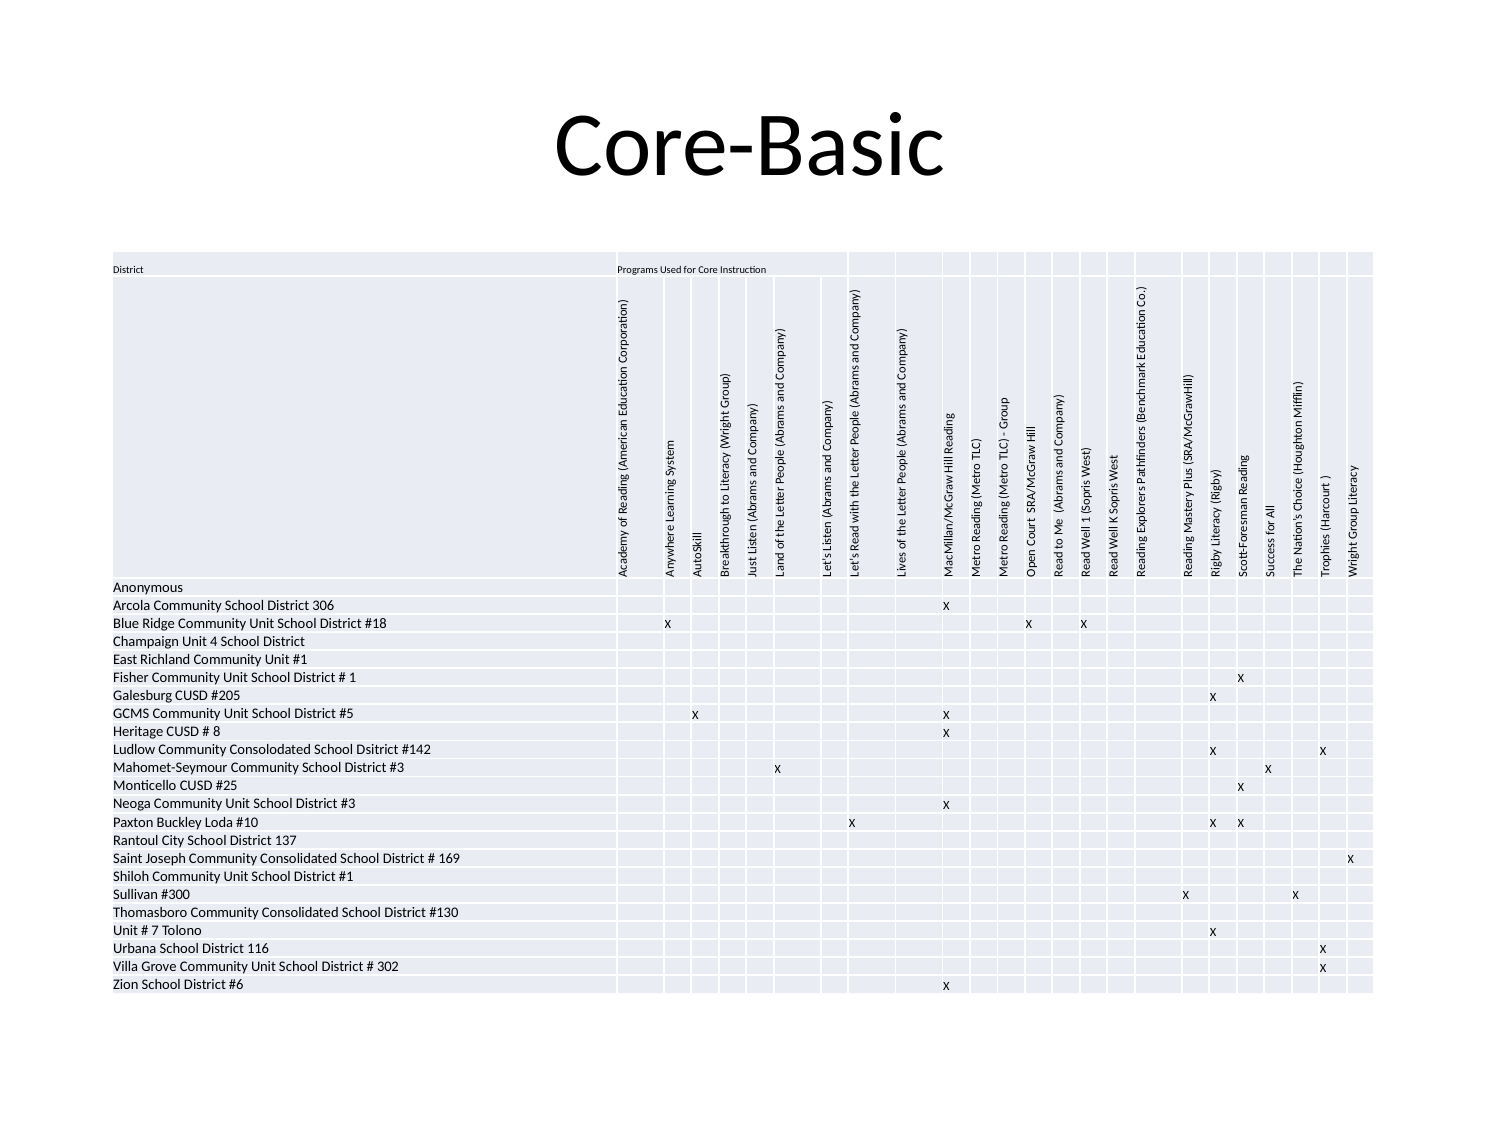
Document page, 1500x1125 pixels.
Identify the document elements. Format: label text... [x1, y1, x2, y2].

table_header [1265, 252, 1291, 275]
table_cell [1108, 832, 1134, 848]
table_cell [747, 832, 773, 848]
table_cell [1293, 705, 1318, 721]
table_cell [1210, 777, 1236, 794]
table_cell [1293, 868, 1318, 884]
table_cell [849, 687, 895, 703]
table_cell [1293, 741, 1318, 758]
table_cell [1026, 687, 1051, 703]
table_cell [1265, 922, 1291, 938]
table_cell [1108, 796, 1134, 812]
table_cell [775, 741, 820, 758]
table_cell [1238, 651, 1263, 667]
table_cell [998, 597, 1024, 613]
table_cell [1238, 958, 1263, 974]
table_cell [1320, 976, 1346, 993]
table_cell [1136, 687, 1181, 703]
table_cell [665, 904, 690, 920]
table_cell [896, 669, 942, 685]
table_cell [1026, 796, 1051, 812]
table_cell [1348, 796, 1373, 812]
table_cell AutoSkill [692, 277, 718, 577]
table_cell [1210, 958, 1236, 974]
table_cell [618, 723, 663, 740]
table_cell [618, 705, 663, 721]
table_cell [1293, 940, 1318, 956]
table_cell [1026, 814, 1051, 830]
table_cell [1053, 579, 1079, 595]
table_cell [665, 868, 690, 884]
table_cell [775, 832, 820, 848]
table_cell [971, 651, 997, 667]
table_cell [822, 904, 847, 920]
table_cell [1136, 777, 1181, 794]
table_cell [1238, 904, 1263, 920]
table_cell Reading Mastery Plus (SRA/McGrawHill) [1183, 277, 1208, 577]
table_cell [618, 958, 663, 974]
table_cell [1053, 796, 1079, 812]
table_cell [1293, 615, 1318, 631]
table_cell [1183, 615, 1208, 631]
table_cell [1081, 777, 1106, 794]
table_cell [943, 904, 969, 920]
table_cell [943, 886, 969, 902]
table_cell [1053, 651, 1079, 667]
table_cell [1108, 687, 1134, 703]
table_cell [1348, 669, 1373, 685]
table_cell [747, 958, 773, 974]
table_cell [1136, 922, 1181, 938]
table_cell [1183, 814, 1208, 830]
table_cell [943, 615, 969, 631]
table_cell [1348, 777, 1373, 794]
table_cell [849, 976, 895, 993]
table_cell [998, 922, 1024, 938]
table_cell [998, 904, 1024, 920]
table_cell X [692, 705, 718, 721]
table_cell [720, 922, 745, 938]
table_cell [1136, 633, 1181, 649]
table_cell [720, 615, 745, 631]
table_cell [1265, 850, 1291, 866]
table_cell [665, 796, 690, 812]
table_cell [971, 741, 997, 758]
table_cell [1210, 868, 1236, 884]
table_cell Blue Ridge Community Unit School District #18 [113, 615, 616, 631]
table_cell [1108, 579, 1134, 595]
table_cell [1081, 940, 1106, 956]
table_cell [943, 651, 969, 667]
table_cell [1320, 904, 1346, 920]
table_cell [692, 922, 718, 938]
table_cell [896, 687, 942, 703]
table_cell Anywhere Learning System [665, 277, 690, 577]
table_cell [1108, 759, 1134, 776]
table_cell [998, 796, 1024, 812]
table_cell [1210, 759, 1236, 776]
table_cell X [1210, 741, 1236, 758]
table_cell [1320, 705, 1346, 721]
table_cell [665, 958, 690, 974]
table_cell [896, 597, 942, 613]
table_cell [618, 615, 663, 631]
table_cell [747, 741, 773, 758]
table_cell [849, 904, 895, 920]
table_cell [1293, 922, 1318, 938]
table_cell [998, 759, 1024, 776]
table_cell [1265, 723, 1291, 740]
table_cell [1183, 651, 1208, 667]
table_cell X [1265, 759, 1291, 776]
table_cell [1210, 850, 1236, 866]
table_cell [849, 723, 895, 740]
table_cell [971, 777, 997, 794]
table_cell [943, 922, 969, 938]
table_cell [971, 958, 997, 974]
table_cell Read to Me (Abrams and Company) [1053, 277, 1079, 577]
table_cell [943, 850, 969, 866]
table_cell [849, 597, 895, 613]
table_cell [665, 705, 690, 721]
table_cell [943, 687, 969, 703]
table_cell [720, 796, 745, 812]
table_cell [998, 850, 1024, 866]
table_cell [1348, 597, 1373, 613]
table_cell [1081, 579, 1106, 595]
table_cell [1348, 615, 1373, 631]
table_cell [1265, 741, 1291, 758]
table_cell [692, 868, 718, 884]
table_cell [665, 940, 690, 956]
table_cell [1053, 832, 1079, 848]
table_cell [822, 796, 847, 812]
table_cell [618, 741, 663, 758]
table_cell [1183, 868, 1208, 884]
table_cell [747, 850, 773, 866]
table_cell [1081, 759, 1106, 776]
table_cell [1320, 597, 1346, 613]
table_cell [1320, 922, 1346, 938]
table_cell [1348, 705, 1373, 721]
table_cell [1238, 759, 1263, 776]
table_cell [1108, 705, 1134, 721]
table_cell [1265, 904, 1291, 920]
table_cell [692, 796, 718, 812]
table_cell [1053, 850, 1079, 866]
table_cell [943, 868, 969, 884]
table_cell [822, 814, 847, 830]
table_cell [665, 633, 690, 649]
table_cell [1136, 796, 1181, 812]
table_cell [1081, 651, 1106, 667]
table_cell [1081, 597, 1106, 613]
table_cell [1293, 832, 1318, 848]
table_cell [1026, 958, 1051, 974]
table_cell East Richland Community Unit #1 [113, 651, 616, 667]
table_header [1238, 252, 1263, 275]
table_cell [720, 777, 745, 794]
table_cell [1183, 723, 1208, 740]
table_header [1348, 252, 1373, 275]
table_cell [1265, 940, 1291, 956]
table_cell [1136, 597, 1181, 613]
table_cell [1026, 705, 1051, 721]
table_cell [1108, 633, 1134, 649]
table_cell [775, 922, 820, 938]
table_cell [1053, 904, 1079, 920]
table_cell [665, 651, 690, 667]
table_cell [1348, 850, 1373, 866]
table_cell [1053, 940, 1079, 956]
table_cell [822, 615, 847, 631]
table_header [998, 252, 1024, 275]
table_cell [943, 814, 969, 830]
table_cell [1108, 922, 1134, 938]
table_cell [1026, 651, 1051, 667]
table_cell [1293, 850, 1318, 866]
table_cell [896, 705, 942, 721]
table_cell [1348, 976, 1373, 993]
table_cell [1210, 814, 1236, 830]
table_cell [849, 615, 895, 631]
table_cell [849, 886, 895, 902]
table_cell [720, 759, 745, 776]
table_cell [1081, 904, 1106, 920]
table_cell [618, 904, 663, 920]
table_cell [1210, 615, 1236, 631]
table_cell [943, 832, 969, 848]
table_cell X [943, 796, 969, 812]
table_cell [1320, 687, 1346, 703]
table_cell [1136, 976, 1181, 993]
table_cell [1081, 850, 1106, 866]
table_cell [822, 579, 847, 595]
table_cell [1238, 814, 1263, 830]
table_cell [1265, 886, 1291, 902]
table_cell [1320, 669, 1346, 685]
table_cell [692, 886, 718, 902]
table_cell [1210, 976, 1236, 993]
table_cell [747, 579, 773, 595]
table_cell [1136, 868, 1181, 884]
table_cell [896, 759, 942, 776]
table_cell [618, 651, 663, 667]
table_cell [822, 597, 847, 613]
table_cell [1210, 922, 1236, 938]
table_cell [1183, 687, 1208, 703]
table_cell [775, 886, 820, 902]
table_cell [1026, 633, 1051, 649]
table_cell [1053, 597, 1079, 613]
table_cell [1053, 705, 1079, 721]
table_cell [747, 597, 773, 613]
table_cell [1108, 976, 1134, 993]
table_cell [1136, 886, 1181, 902]
table_cell [1265, 633, 1291, 649]
table_cell [692, 723, 718, 740]
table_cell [1108, 958, 1134, 974]
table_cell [896, 832, 942, 848]
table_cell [618, 922, 663, 938]
table_cell [665, 741, 690, 758]
table_cell [971, 759, 997, 776]
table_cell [692, 958, 718, 974]
table_cell X [1238, 777, 1263, 794]
table_cell [1238, 597, 1263, 613]
table_cell [849, 579, 895, 595]
table_cell [1026, 741, 1051, 758]
table_cell [692, 597, 718, 613]
table_cell [720, 669, 745, 685]
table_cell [1136, 832, 1181, 848]
table_cell [1081, 705, 1106, 721]
table_cell [775, 723, 820, 740]
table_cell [618, 940, 663, 956]
table_cell [1081, 741, 1106, 758]
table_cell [1108, 886, 1134, 902]
table_cell [1265, 669, 1291, 685]
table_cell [1053, 958, 1079, 974]
table_cell [665, 669, 690, 685]
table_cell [1081, 814, 1106, 830]
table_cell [1026, 850, 1051, 866]
table_cell Let’s Read with the Letter People (Abrams and Company) [849, 277, 895, 577]
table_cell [1183, 940, 1208, 956]
table_cell Read Well 1 (Sopris West) [1081, 277, 1106, 577]
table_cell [1348, 904, 1373, 920]
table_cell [896, 940, 942, 956]
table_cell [747, 886, 773, 902]
table_cell [849, 759, 895, 776]
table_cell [849, 832, 895, 848]
table_cell [1136, 759, 1181, 776]
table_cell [1293, 958, 1318, 974]
table_cell [971, 615, 997, 631]
table_cell [849, 796, 895, 812]
table_cell Ludlow Community Consolodated School Dsitrict #142 [113, 741, 616, 758]
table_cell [113, 976, 616, 993]
table_cell Land of the Letter People (Abrams and Company) [775, 277, 820, 577]
table_cell [1293, 633, 1318, 649]
table_cell [1026, 777, 1051, 794]
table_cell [971, 850, 997, 866]
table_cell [1210, 886, 1236, 902]
table_cell [1238, 615, 1263, 631]
table_cell [896, 723, 942, 740]
table_cell [1293, 723, 1318, 740]
table_cell [747, 723, 773, 740]
table_cell The Nation’s Choice (Houghton Mifflin) [1293, 277, 1318, 577]
table_cell [943, 759, 969, 776]
table_cell [1293, 669, 1318, 685]
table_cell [113, 868, 616, 884]
table_cell [692, 651, 718, 667]
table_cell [1183, 850, 1208, 866]
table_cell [1265, 868, 1291, 884]
table_cell Wright Group Literacy [1348, 277, 1373, 577]
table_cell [849, 958, 895, 974]
table_cell [720, 651, 745, 667]
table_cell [1320, 886, 1346, 902]
table_header [1026, 252, 1051, 275]
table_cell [1108, 904, 1134, 920]
table_cell Metro Reading (Metro TLC) [971, 277, 997, 577]
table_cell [1293, 814, 1318, 830]
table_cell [720, 940, 745, 956]
table_cell [1293, 597, 1318, 613]
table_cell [1348, 922, 1373, 938]
table_cell [1136, 651, 1181, 667]
table_cell [1210, 723, 1236, 740]
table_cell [1348, 832, 1373, 848]
table_cell [1108, 741, 1134, 758]
table_cell Scott-Foresman Reading [1238, 277, 1263, 577]
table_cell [747, 868, 773, 884]
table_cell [822, 922, 847, 938]
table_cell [896, 904, 942, 920]
table_cell [1238, 796, 1263, 812]
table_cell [618, 976, 663, 993]
table_cell [896, 814, 942, 830]
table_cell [1265, 976, 1291, 993]
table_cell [1238, 886, 1263, 902]
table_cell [775, 940, 820, 956]
table_cell [720, 814, 745, 830]
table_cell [1293, 976, 1318, 993]
table_cell [747, 759, 773, 776]
table_cell X [1026, 615, 1051, 631]
table_cell [896, 633, 942, 649]
table_cell [1320, 579, 1346, 595]
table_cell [747, 976, 773, 993]
table_cell [998, 579, 1024, 595]
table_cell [1265, 832, 1291, 848]
table_cell [692, 759, 718, 776]
table_cell [618, 796, 663, 812]
table_cell [775, 579, 820, 595]
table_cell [618, 850, 663, 866]
table_header [1210, 252, 1236, 275]
table_cell [775, 705, 820, 721]
table_cell [1265, 615, 1291, 631]
table_cell [943, 579, 969, 595]
table_cell [1238, 705, 1263, 721]
table_cell [971, 633, 997, 649]
table_cell [1210, 705, 1236, 721]
table_cell [1238, 633, 1263, 649]
table_cell [665, 723, 690, 740]
table_cell X [1238, 669, 1263, 685]
table_cell [822, 687, 847, 703]
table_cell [1348, 814, 1373, 830]
table_cell X [943, 597, 969, 613]
table_cell [849, 741, 895, 758]
table_cell [1210, 651, 1236, 667]
table_cell [747, 814, 773, 830]
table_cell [1348, 868, 1373, 884]
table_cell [1320, 832, 1346, 848]
table_cell [720, 633, 745, 649]
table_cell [822, 976, 847, 993]
table_cell [1320, 651, 1346, 667]
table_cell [971, 976, 997, 993]
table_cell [1026, 904, 1051, 920]
table_cell [1183, 633, 1208, 649]
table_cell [747, 940, 773, 956]
table_cell [1265, 687, 1291, 703]
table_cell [665, 886, 690, 902]
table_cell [822, 868, 847, 884]
table_cell [1348, 687, 1373, 703]
table_cell Just Listen (Abrams and Company) [747, 277, 773, 577]
table_cell X [665, 615, 690, 631]
table_cell Rigby Literacy (Rigby) [1210, 277, 1236, 577]
table_cell [1108, 597, 1134, 613]
table_cell [665, 814, 690, 830]
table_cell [1108, 850, 1134, 866]
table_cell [720, 886, 745, 902]
table_cell [720, 705, 745, 721]
table_cell [1210, 579, 1236, 595]
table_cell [747, 904, 773, 920]
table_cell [1348, 886, 1373, 902]
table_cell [849, 868, 895, 884]
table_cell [113, 940, 616, 956]
table_cell [822, 705, 847, 721]
table_cell [1320, 633, 1346, 649]
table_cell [775, 868, 820, 884]
table_cell [665, 759, 690, 776]
table_cell [1238, 579, 1263, 595]
table_cell [747, 651, 773, 667]
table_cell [896, 868, 942, 884]
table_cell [665, 922, 690, 938]
table_cell [849, 777, 895, 794]
table_cell [692, 615, 718, 631]
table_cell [775, 976, 820, 993]
table_cell X [943, 705, 969, 721]
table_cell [113, 832, 616, 848]
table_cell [998, 832, 1024, 848]
table_header [1081, 252, 1106, 275]
table_cell [1210, 633, 1236, 649]
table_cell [1026, 832, 1051, 848]
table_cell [1238, 868, 1263, 884]
table_cell [822, 633, 847, 649]
table_cell [971, 597, 997, 613]
table_cell Mahomet-Seymour Community School District #3 [113, 759, 616, 776]
table_header District [113, 252, 616, 275]
table_cell GCMS Community Unit School District #5 [113, 705, 616, 721]
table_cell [896, 850, 942, 866]
table_cell [775, 615, 820, 631]
table_header [943, 252, 969, 275]
table_cell Heritage CUSD # 8 [113, 723, 616, 740]
table_cell [775, 633, 820, 649]
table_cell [849, 940, 895, 956]
table_cell [618, 687, 663, 703]
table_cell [1238, 850, 1263, 866]
table_cell [1320, 615, 1346, 631]
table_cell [1183, 832, 1208, 848]
table_cell [775, 796, 820, 812]
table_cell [971, 832, 997, 848]
table_cell [1136, 615, 1181, 631]
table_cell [1183, 922, 1208, 938]
table_cell [998, 669, 1024, 685]
table_cell [1108, 669, 1134, 685]
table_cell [720, 976, 745, 993]
table_cell [1293, 579, 1318, 595]
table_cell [1053, 886, 1079, 902]
table_cell Lives of the Letter People (Abrams and Company) [896, 277, 942, 577]
table_cell [849, 705, 895, 721]
table_cell [775, 597, 820, 613]
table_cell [1320, 850, 1346, 866]
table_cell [998, 886, 1024, 902]
table_cell [1293, 796, 1318, 812]
table_cell [1108, 723, 1134, 740]
table_cell [1136, 741, 1181, 758]
table_cell [618, 597, 663, 613]
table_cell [943, 958, 969, 974]
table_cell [1026, 940, 1051, 956]
table_cell [943, 777, 969, 794]
title Core-Basic [75, 45, 1425, 233]
table_cell [1136, 723, 1181, 740]
table_cell [692, 741, 718, 758]
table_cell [665, 976, 690, 993]
table_cell [747, 633, 773, 649]
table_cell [720, 958, 745, 974]
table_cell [747, 922, 773, 938]
table_cell [692, 633, 718, 649]
table_cell [998, 615, 1024, 631]
table_cell [720, 723, 745, 740]
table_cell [1136, 850, 1181, 866]
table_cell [822, 886, 847, 902]
table_cell [1293, 759, 1318, 776]
table_cell [1238, 723, 1263, 740]
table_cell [1238, 922, 1263, 938]
table_header [896, 252, 942, 275]
table_cell [971, 669, 997, 685]
table_cell [1320, 723, 1346, 740]
table_cell [998, 633, 1024, 649]
table_cell [1081, 633, 1106, 649]
table_cell [692, 579, 718, 595]
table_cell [1210, 940, 1236, 956]
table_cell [1026, 886, 1051, 902]
table_cell X [849, 814, 895, 830]
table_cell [1348, 958, 1373, 974]
table_cell [1183, 705, 1208, 721]
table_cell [1108, 814, 1134, 830]
table_cell [943, 741, 969, 758]
table_header [971, 252, 997, 275]
table_cell [1081, 723, 1106, 740]
table_cell [1238, 741, 1263, 758]
table_cell [1136, 705, 1181, 721]
table_cell [998, 777, 1024, 794]
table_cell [822, 850, 847, 866]
table_cell [1210, 796, 1236, 812]
table_cell [1265, 651, 1291, 667]
table_header [1053, 252, 1079, 275]
table_cell [618, 579, 663, 595]
table_cell [1081, 669, 1106, 685]
table_cell MacMillan/McGraw Hill Reading [943, 277, 969, 577]
table_cell [1053, 723, 1079, 740]
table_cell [998, 940, 1024, 956]
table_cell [1210, 832, 1236, 848]
table_cell Fisher Community Unit School District # 1 [113, 669, 616, 685]
table_cell [775, 687, 820, 703]
table_cell [113, 277, 616, 577]
table_cell [998, 723, 1024, 740]
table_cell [1081, 922, 1106, 938]
table_cell [747, 615, 773, 631]
table_cell [720, 579, 745, 595]
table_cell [1293, 904, 1318, 920]
table_cell [1053, 633, 1079, 649]
table_cell Arcola Community School District 306 [113, 597, 616, 613]
table_cell Open Court SRA/McGraw Hill [1026, 277, 1051, 577]
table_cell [971, 940, 997, 956]
table_cell [1265, 597, 1291, 613]
table_cell [747, 687, 773, 703]
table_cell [1183, 958, 1208, 974]
table_cell Let’s Listen (Abrams and Company) [822, 277, 847, 577]
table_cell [692, 904, 718, 920]
table_cell [849, 633, 895, 649]
table_cell [822, 777, 847, 794]
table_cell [822, 832, 847, 848]
table_cell Paxton Buckley Loda #10 [113, 814, 616, 830]
table_cell [849, 651, 895, 667]
table_cell [720, 687, 745, 703]
table_header [1320, 252, 1346, 275]
table_cell [1320, 796, 1346, 812]
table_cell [1053, 922, 1079, 938]
table_cell [720, 597, 745, 613]
table_cell [1053, 615, 1079, 631]
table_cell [1183, 976, 1208, 993]
table_cell Anonymous [113, 579, 616, 595]
table_cell [775, 669, 820, 685]
table_cell [1265, 777, 1291, 794]
table_cell [1348, 633, 1373, 649]
table_cell X [1210, 687, 1236, 703]
table_cell Reading Explorers Pathfinders (Benchmark Education Co.) [1136, 277, 1181, 577]
table_cell [1183, 741, 1208, 758]
table_cell [998, 651, 1024, 667]
table_cell X [775, 759, 820, 776]
table_cell [665, 687, 690, 703]
table_cell [618, 759, 663, 776]
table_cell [775, 850, 820, 866]
table_cell [896, 579, 942, 595]
table_cell [618, 814, 663, 830]
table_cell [1320, 814, 1346, 830]
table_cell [822, 940, 847, 956]
table_cell [971, 579, 997, 595]
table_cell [1108, 868, 1134, 884]
table_cell [692, 814, 718, 830]
table_cell [971, 796, 997, 812]
table_cell [896, 651, 942, 667]
table_cell Academy of Reading (American Education Corporation) [618, 277, 663, 577]
table_cell Monticello CUSD #25 [113, 777, 616, 794]
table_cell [1265, 814, 1291, 830]
table_cell [618, 777, 663, 794]
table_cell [998, 868, 1024, 884]
table_cell [1053, 777, 1079, 794]
table_cell [998, 741, 1024, 758]
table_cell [1081, 958, 1106, 974]
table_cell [896, 922, 942, 938]
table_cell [1293, 886, 1318, 902]
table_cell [113, 850, 616, 866]
table_cell [1053, 759, 1079, 776]
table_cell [998, 814, 1024, 830]
table_cell [747, 705, 773, 721]
table_cell [1348, 579, 1373, 595]
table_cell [1320, 868, 1346, 884]
table_cell [692, 669, 718, 685]
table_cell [1081, 868, 1106, 884]
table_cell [1136, 940, 1181, 956]
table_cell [971, 904, 997, 920]
table_cell [1183, 597, 1208, 613]
table_cell [822, 669, 847, 685]
table_cell [1210, 669, 1236, 685]
table_cell [1320, 777, 1346, 794]
table_cell [1183, 579, 1208, 595]
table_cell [113, 922, 616, 938]
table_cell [692, 850, 718, 866]
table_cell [1053, 976, 1079, 993]
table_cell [1348, 940, 1373, 956]
table_header [1136, 252, 1181, 275]
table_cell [1136, 958, 1181, 974]
table_cell [1265, 579, 1291, 595]
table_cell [1053, 814, 1079, 830]
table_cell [1053, 868, 1079, 884]
table_cell [1081, 687, 1106, 703]
table_cell [747, 669, 773, 685]
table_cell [1081, 976, 1106, 993]
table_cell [775, 904, 820, 920]
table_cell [1026, 868, 1051, 884]
table_header [1108, 252, 1134, 275]
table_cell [720, 832, 745, 848]
table_cell [775, 651, 820, 667]
table_cell [1348, 723, 1373, 740]
table_cell [618, 669, 663, 685]
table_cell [692, 940, 718, 956]
table_cell [1026, 579, 1051, 595]
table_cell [1081, 886, 1106, 902]
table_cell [1136, 904, 1181, 920]
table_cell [971, 886, 997, 902]
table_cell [1081, 832, 1106, 848]
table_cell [113, 904, 616, 920]
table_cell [943, 976, 969, 993]
table_cell [692, 687, 718, 703]
table_cell [1293, 687, 1318, 703]
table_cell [896, 958, 942, 974]
table_header Programs Used for Core Instruction [618, 252, 847, 275]
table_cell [1183, 886, 1208, 902]
table_cell [971, 705, 997, 721]
table_cell [1265, 705, 1291, 721]
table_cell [1238, 832, 1263, 848]
table_cell [618, 633, 663, 649]
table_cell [618, 886, 663, 902]
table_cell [822, 958, 847, 974]
table_cell X [943, 723, 969, 740]
table_cell [971, 687, 997, 703]
table_cell [1293, 777, 1318, 794]
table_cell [1026, 922, 1051, 938]
table_cell [822, 723, 847, 740]
table_cell [998, 705, 1024, 721]
table_cell [1026, 669, 1051, 685]
table_cell [1026, 723, 1051, 740]
table_header [849, 252, 895, 275]
table_cell [1108, 651, 1134, 667]
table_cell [998, 958, 1024, 974]
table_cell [618, 868, 663, 884]
table_cell [747, 796, 773, 812]
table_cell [896, 886, 942, 902]
table_cell Trophies (Harcourt ) [1320, 277, 1346, 577]
table_cell [1238, 687, 1263, 703]
table_cell Galesburg CUSD #205 [113, 687, 616, 703]
table_cell [1053, 669, 1079, 685]
table_cell [971, 723, 997, 740]
table_cell [665, 579, 690, 595]
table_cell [849, 850, 895, 866]
table_header [1293, 252, 1318, 275]
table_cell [1265, 958, 1291, 974]
table_cell [747, 777, 773, 794]
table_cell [692, 832, 718, 848]
table_cell Neoga Community Unit School District #3 [113, 796, 616, 812]
table_cell [1320, 759, 1346, 776]
table_cell [1108, 777, 1134, 794]
table_cell [1348, 651, 1373, 667]
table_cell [896, 976, 942, 993]
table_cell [1238, 976, 1263, 993]
table_cell [1348, 759, 1373, 776]
table_cell [971, 814, 997, 830]
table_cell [665, 832, 690, 848]
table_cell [1136, 814, 1181, 830]
table_cell [1053, 741, 1079, 758]
table_cell [720, 741, 745, 758]
table_cell [1293, 651, 1318, 667]
table_cell [665, 597, 690, 613]
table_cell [1183, 904, 1208, 920]
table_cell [113, 958, 616, 974]
table_cell Champaign Unit 4 School District [113, 633, 616, 649]
table_cell [822, 651, 847, 667]
table_cell [822, 741, 847, 758]
table_cell [1136, 579, 1181, 595]
table_cell X [1081, 615, 1106, 631]
table_cell [1108, 615, 1134, 631]
table_cell [1348, 741, 1373, 758]
table_cell [1081, 796, 1106, 812]
table_cell [1136, 669, 1181, 685]
table_cell [943, 669, 969, 685]
table_cell [775, 814, 820, 830]
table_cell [113, 886, 616, 902]
table_cell X [1320, 741, 1346, 758]
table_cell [618, 832, 663, 848]
table_cell [665, 777, 690, 794]
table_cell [665, 850, 690, 866]
table_header [1183, 252, 1208, 275]
table_cell [943, 633, 969, 649]
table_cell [1108, 940, 1134, 956]
table_cell [1183, 669, 1208, 685]
table_cell [896, 615, 942, 631]
table_cell [775, 777, 820, 794]
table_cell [971, 868, 997, 884]
table_cell [896, 741, 942, 758]
table_cell [1265, 796, 1291, 812]
table_cell Success for All [1265, 277, 1291, 577]
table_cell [1210, 904, 1236, 920]
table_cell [720, 904, 745, 920]
table_cell [998, 687, 1024, 703]
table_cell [943, 940, 969, 956]
table_cell [896, 796, 942, 812]
table_cell [822, 759, 847, 776]
table_cell [1183, 759, 1208, 776]
table_cell Read Well K Sopris West [1108, 277, 1134, 577]
table_cell Breakthrough to Literacy (Wright Group) [720, 277, 745, 577]
table_cell [1026, 597, 1051, 613]
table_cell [971, 922, 997, 938]
table_cell [1210, 597, 1236, 613]
table_cell Metro Reading (Metro TLC) - Group [998, 277, 1024, 577]
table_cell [1238, 940, 1263, 956]
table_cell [849, 922, 895, 938]
table_cell [1183, 796, 1208, 812]
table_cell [998, 976, 1024, 993]
table_cell [1026, 759, 1051, 776]
table_cell [1053, 687, 1079, 703]
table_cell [720, 868, 745, 884]
table_cell [692, 777, 718, 794]
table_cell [1320, 940, 1346, 956]
table_cell [896, 777, 942, 794]
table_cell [1320, 958, 1346, 974]
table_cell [1026, 976, 1051, 993]
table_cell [720, 850, 745, 866]
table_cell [692, 976, 718, 993]
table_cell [775, 958, 820, 974]
table_cell [849, 669, 895, 685]
table_cell [1183, 777, 1208, 794]
